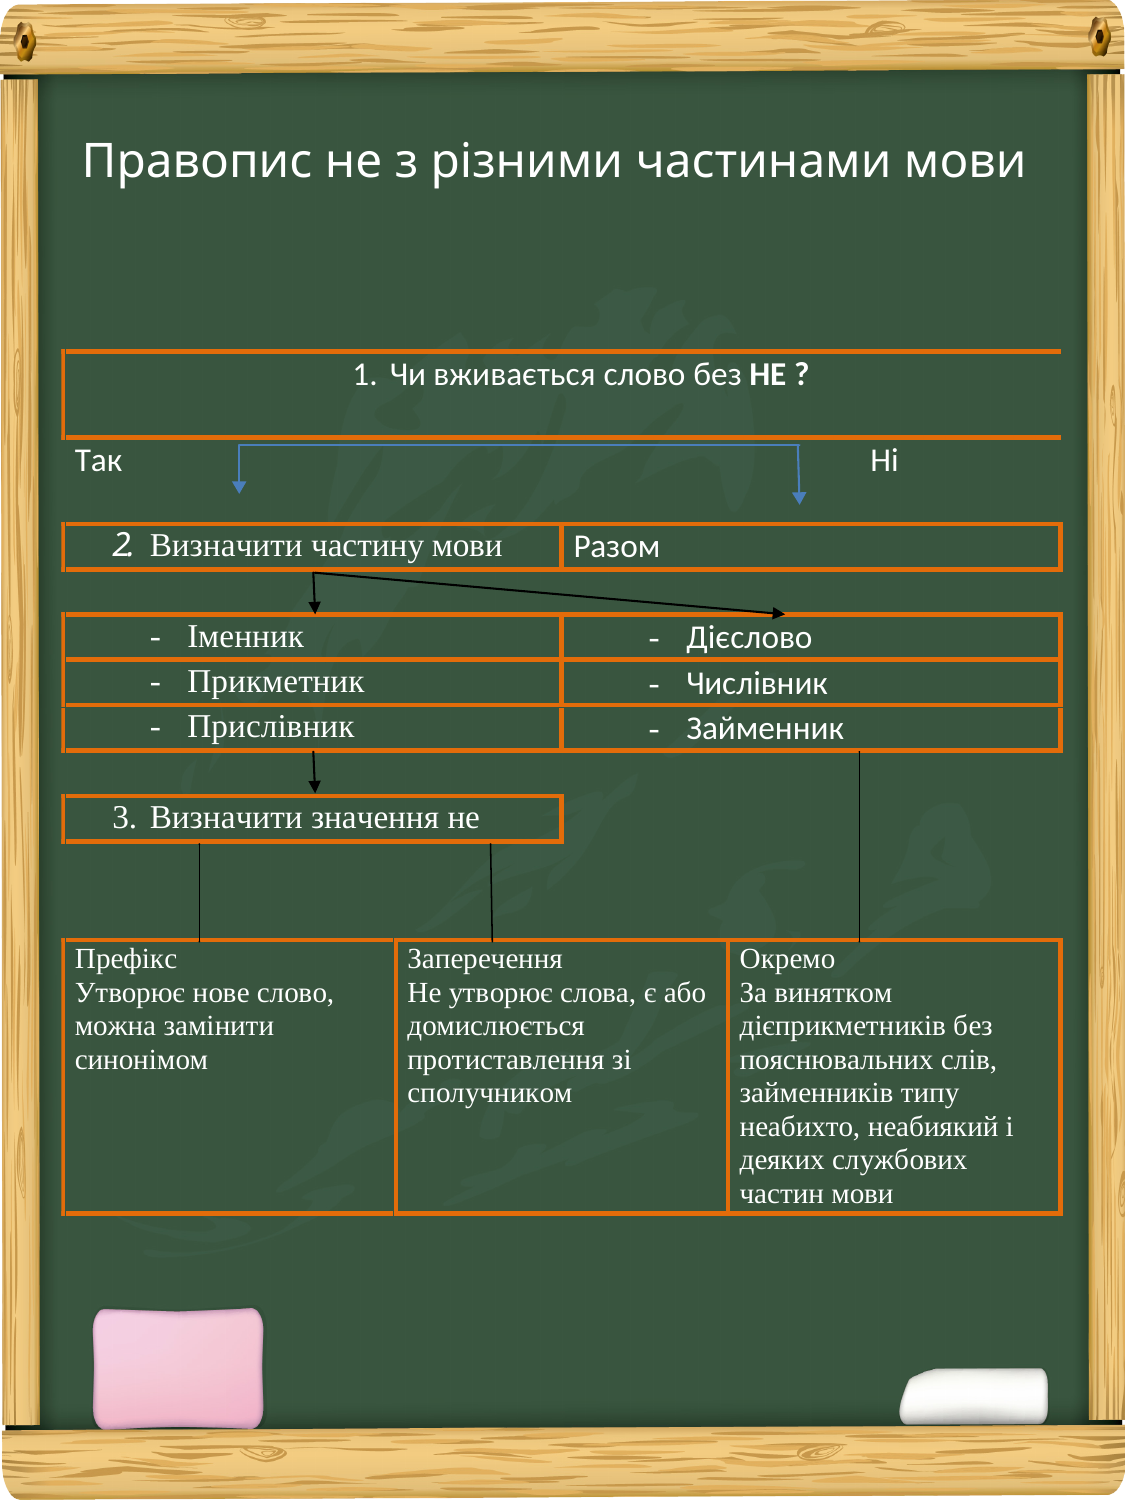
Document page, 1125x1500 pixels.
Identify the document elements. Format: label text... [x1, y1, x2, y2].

title Правопис не з різними частинами мови [54, 112, 1068, 254]
picture [0, 0, 1125, 1500]
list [61, 348, 1064, 1269]
